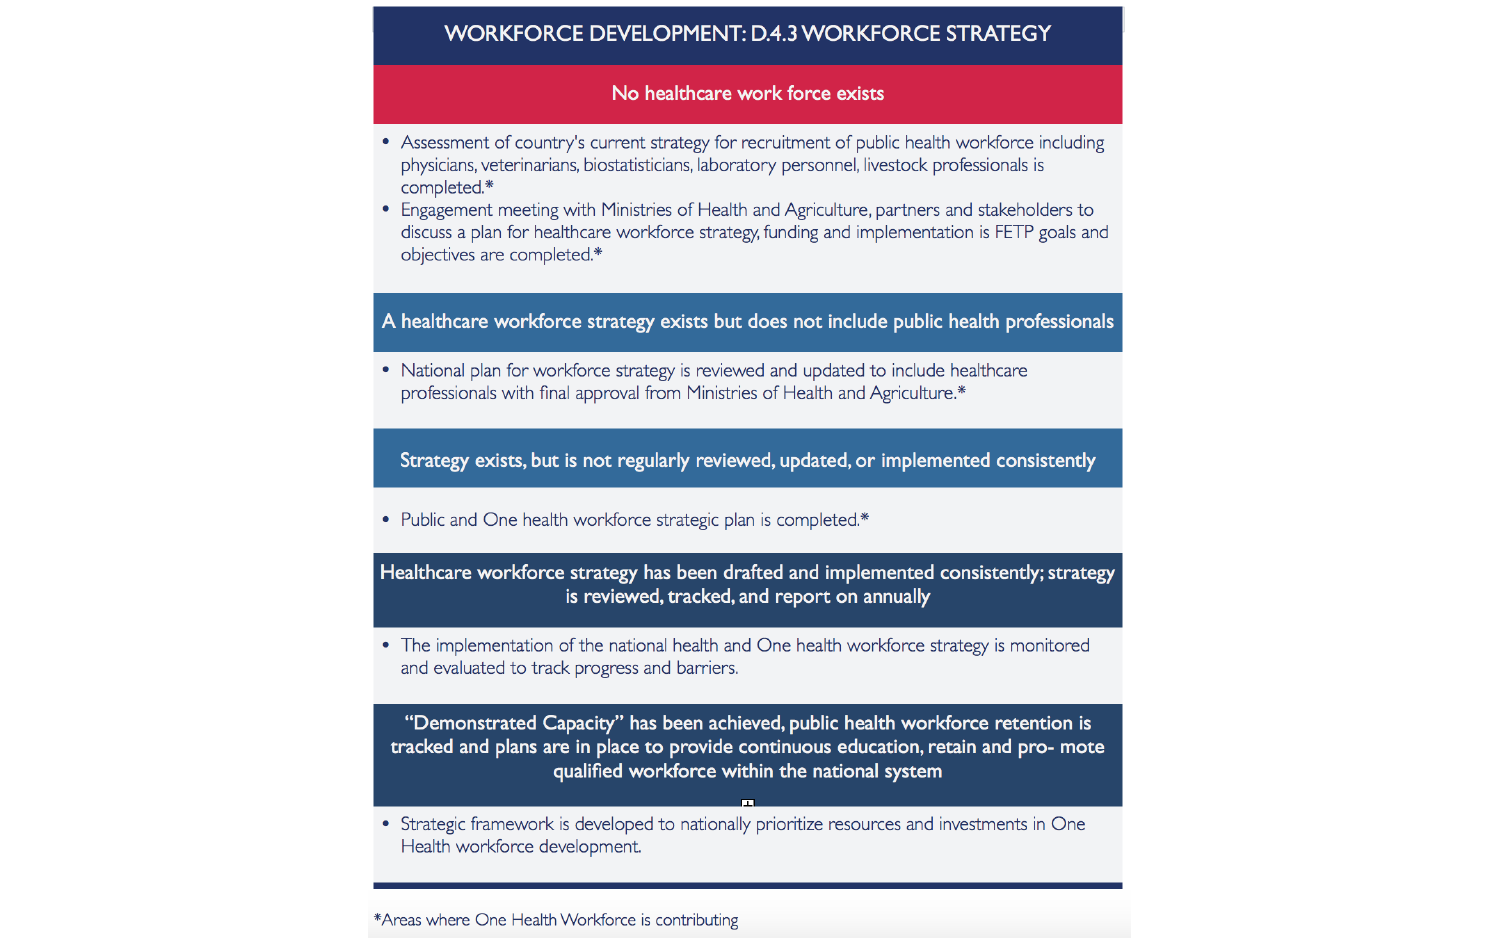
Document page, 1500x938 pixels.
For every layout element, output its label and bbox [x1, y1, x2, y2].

picture [368, 0, 1132, 938]
